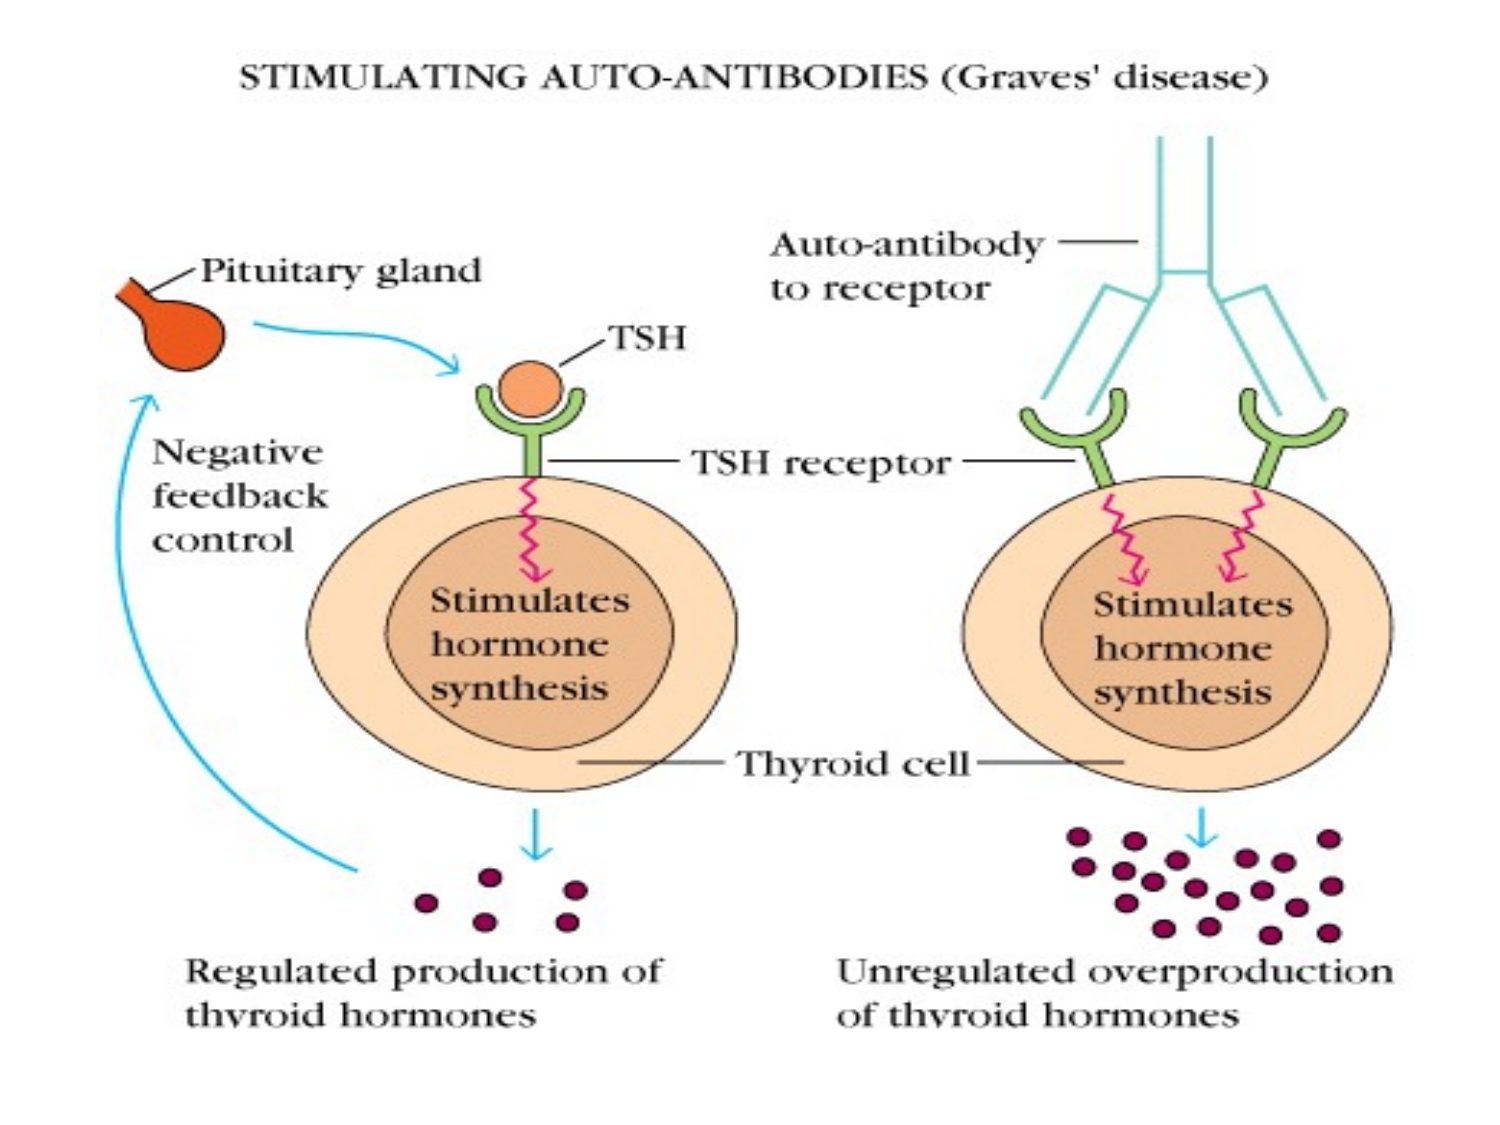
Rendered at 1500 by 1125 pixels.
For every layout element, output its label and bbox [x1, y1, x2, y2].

list [99, 49, 1413, 1038]
